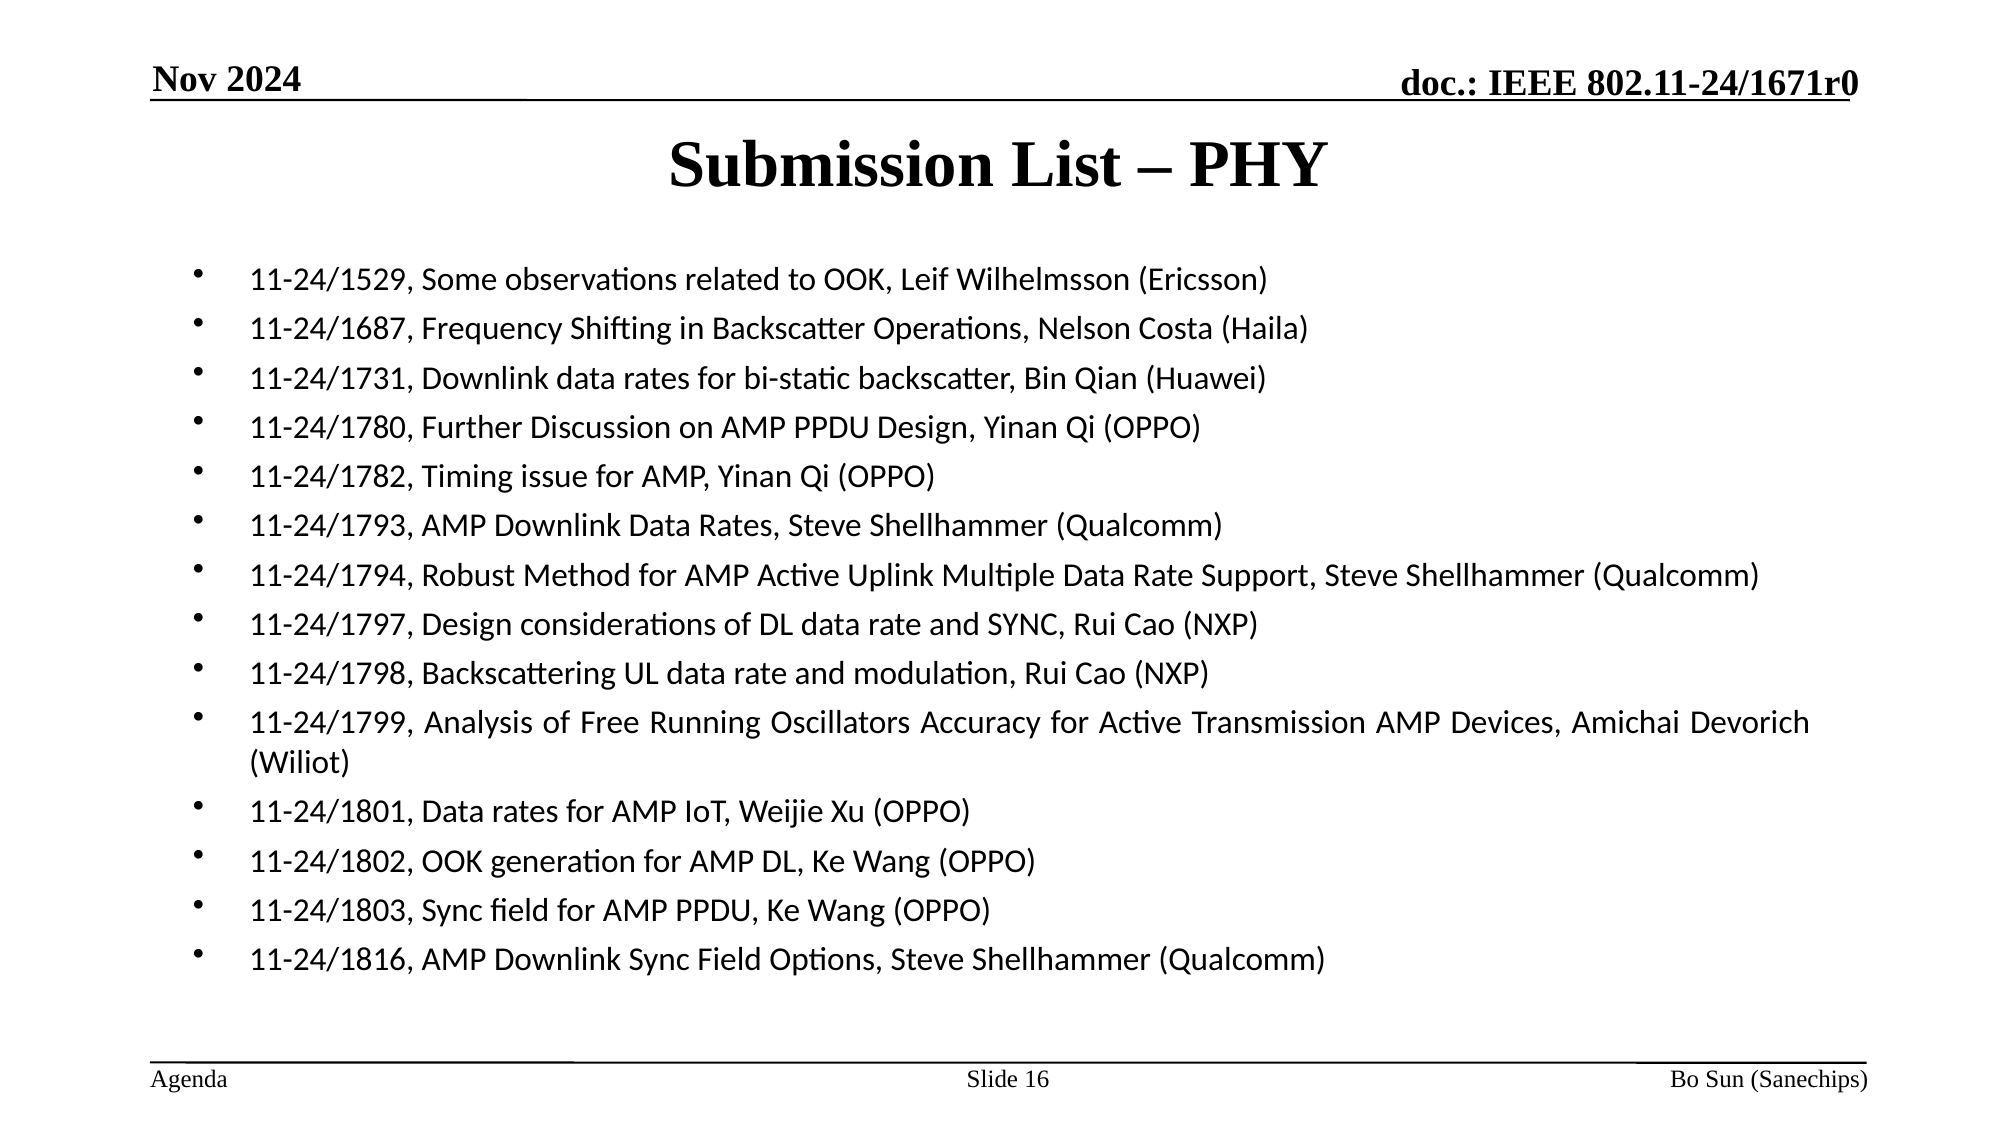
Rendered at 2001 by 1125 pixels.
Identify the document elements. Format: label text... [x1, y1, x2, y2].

text_box Submission List – PHY [149, 112, 1850, 288]
slide_number Slide [949, 1061, 1067, 1123]
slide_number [152, 54, 563, 100]
text_box 11-24/1529, Some observations related to OOK, Leif Wilhelmsson (Ericsson) 11-24/1687, Frequency Shifting in Backscatter Operations, Nelson Costa (Haila) 11-24/1731, Downlink data rates for bi-static backscatter, Bin Qian (Huawei) 11-24/1780, Further Discussion on AMP PPDU Design, Yinan Qi (OPPO) 11-24/1782, Timing issue for AMP, Yinan Qi (OPPO) 11-24/1793, AMP Downlink Data Rates, Steve Shellhammer (Qualcomm) 11-24/1794, Robust Method for AMP Active Uplink Multiple Data Rate Support, Steve Shellhammer (Qualcomm) 11-24/1797, Design considerations of DL data rate and SYNC, Rui Cao (NXP) 11-24/1798, Backscattering UL data rate and modulation, Rui Cao (NXP) 11-24/1799, Analysis of Free Running Oscillators Accuracy for Active Transmission AMP Devices, Amichai Devorich (Wiliot) 11-24/1801, Data rates for AMP IoT, Weijie Xu (OPPO) 11-24/1802, OOK generation for AMP DL, Ke Wang (OPPO) 11-24/1803, Sync field for AMP PPDU, Ke Wang (OPPO) 11-24/1816, AMP Downlink Sync Field Options, Steve Shellhammer (Qualcomm) [152, 249, 1828, 1000]
footer Bo Sun (Sanechips) [1171, 1061, 1869, 1093]
